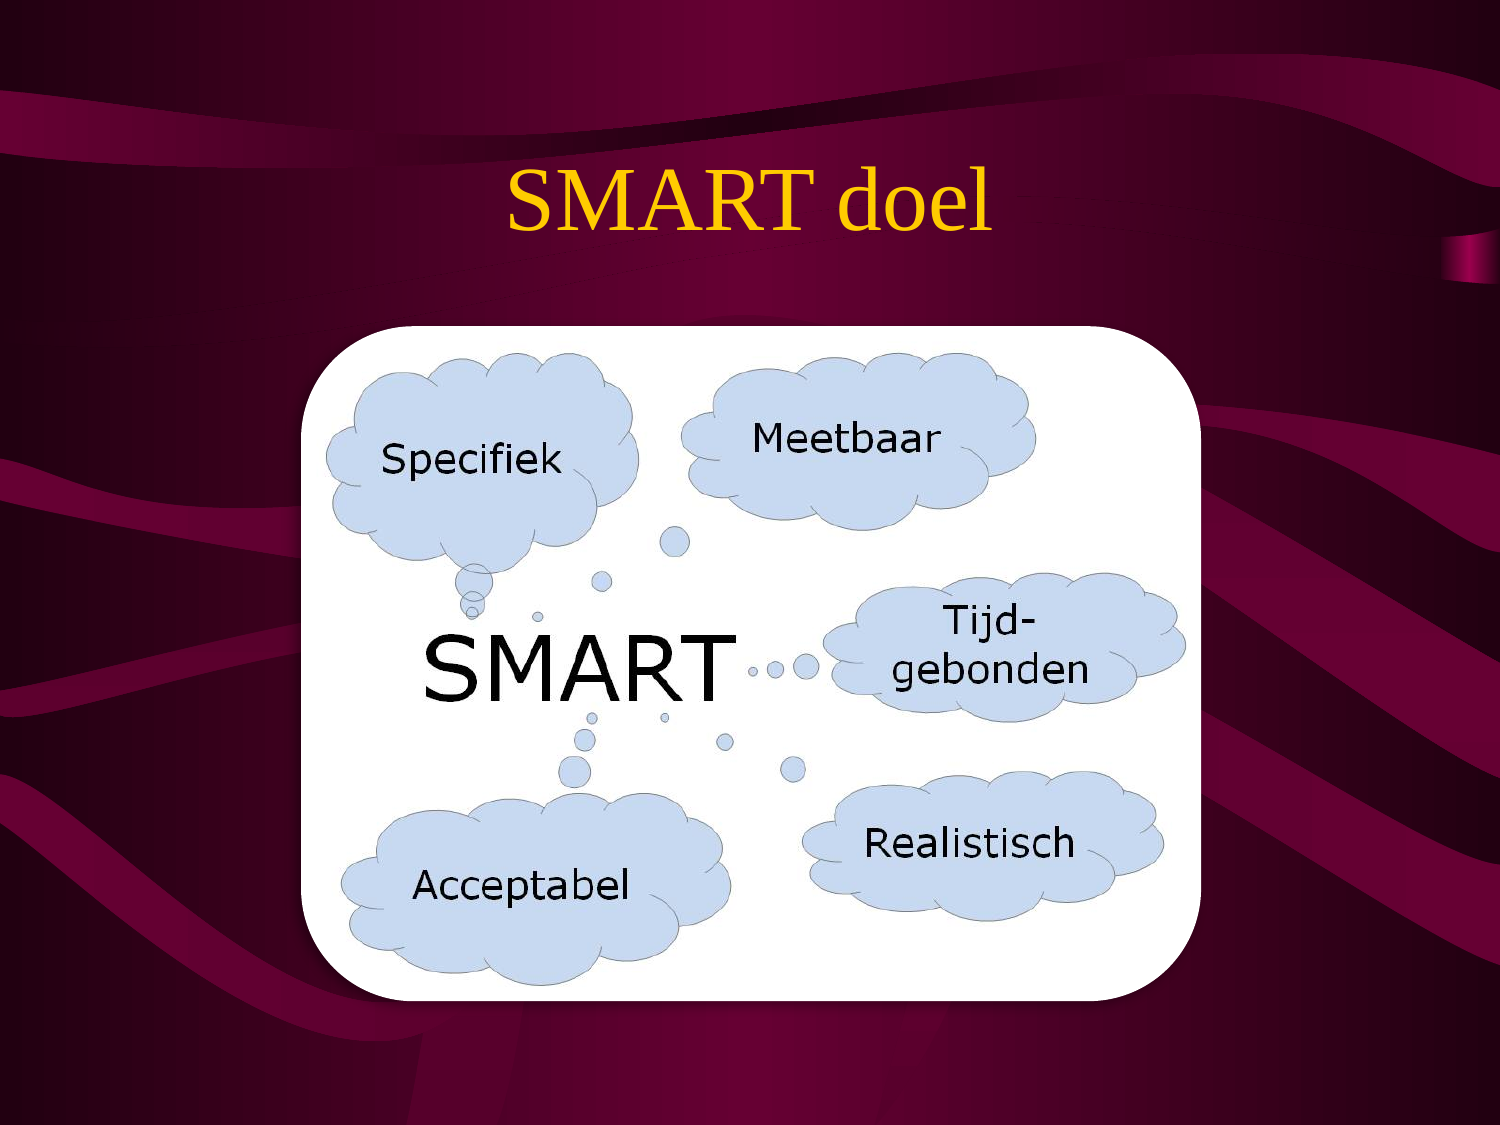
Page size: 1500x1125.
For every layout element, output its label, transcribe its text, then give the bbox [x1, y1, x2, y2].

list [300, 325, 1202, 1002]
title SMART doel [112, 99, 1388, 288]
